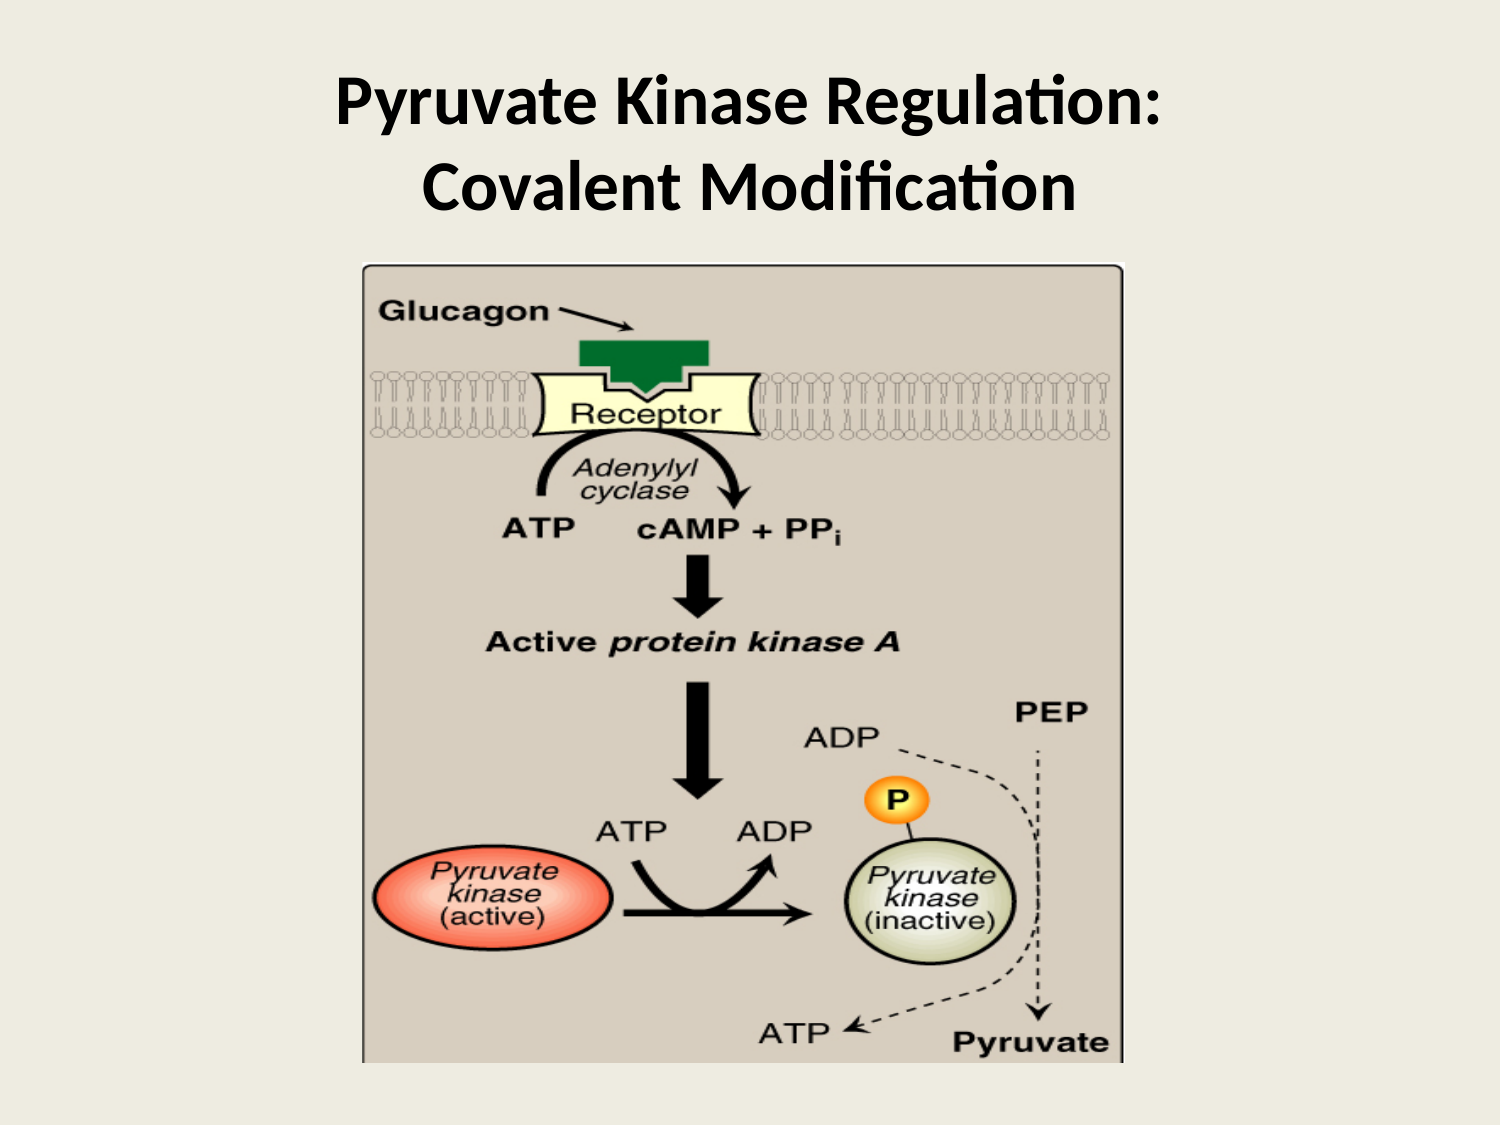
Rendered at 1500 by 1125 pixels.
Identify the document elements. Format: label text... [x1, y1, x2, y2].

picture [362, 262, 1126, 1063]
title Pyruvate Kinase Regulation: Covalent Modification [74, 44, 1426, 233]
